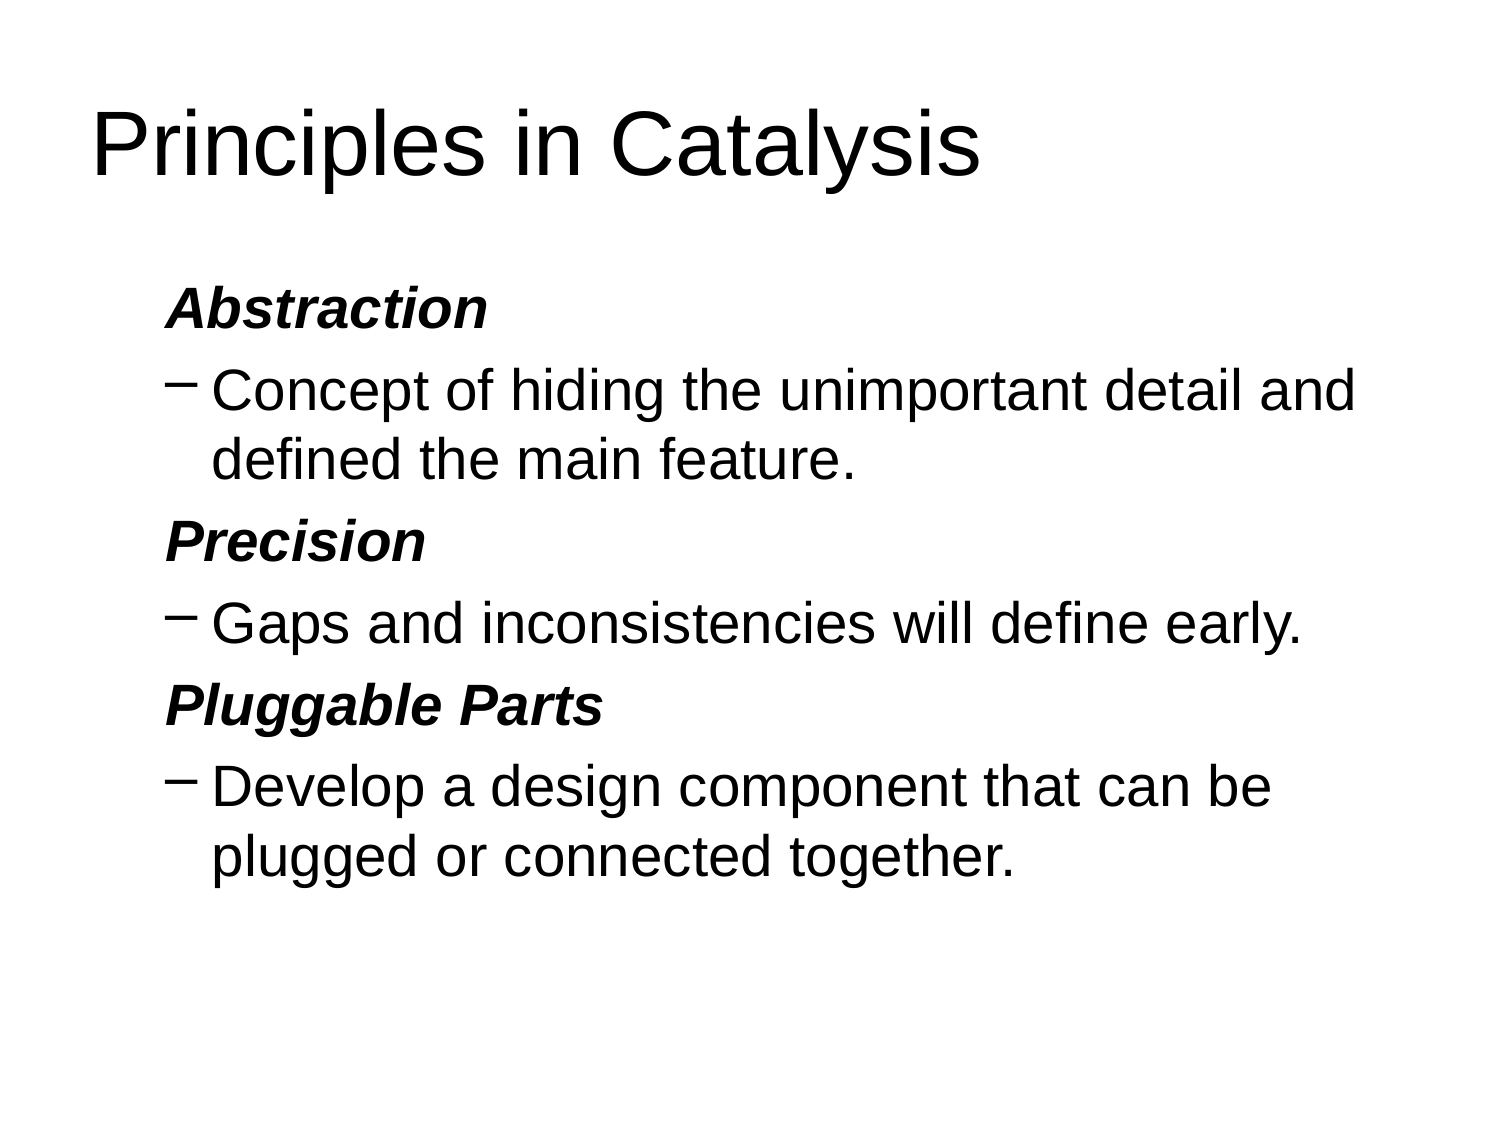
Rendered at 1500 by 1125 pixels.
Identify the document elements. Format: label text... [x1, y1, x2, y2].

list Abstraction Concept of hiding the unimportant detail and defined the main feature. Precision Gaps and inconsistencies will define early. Pluggable Parts Develop a design component that can be plugged or connected together. [74, 262, 1426, 1006]
title Principles in Catalysis [74, 44, 1426, 233]
